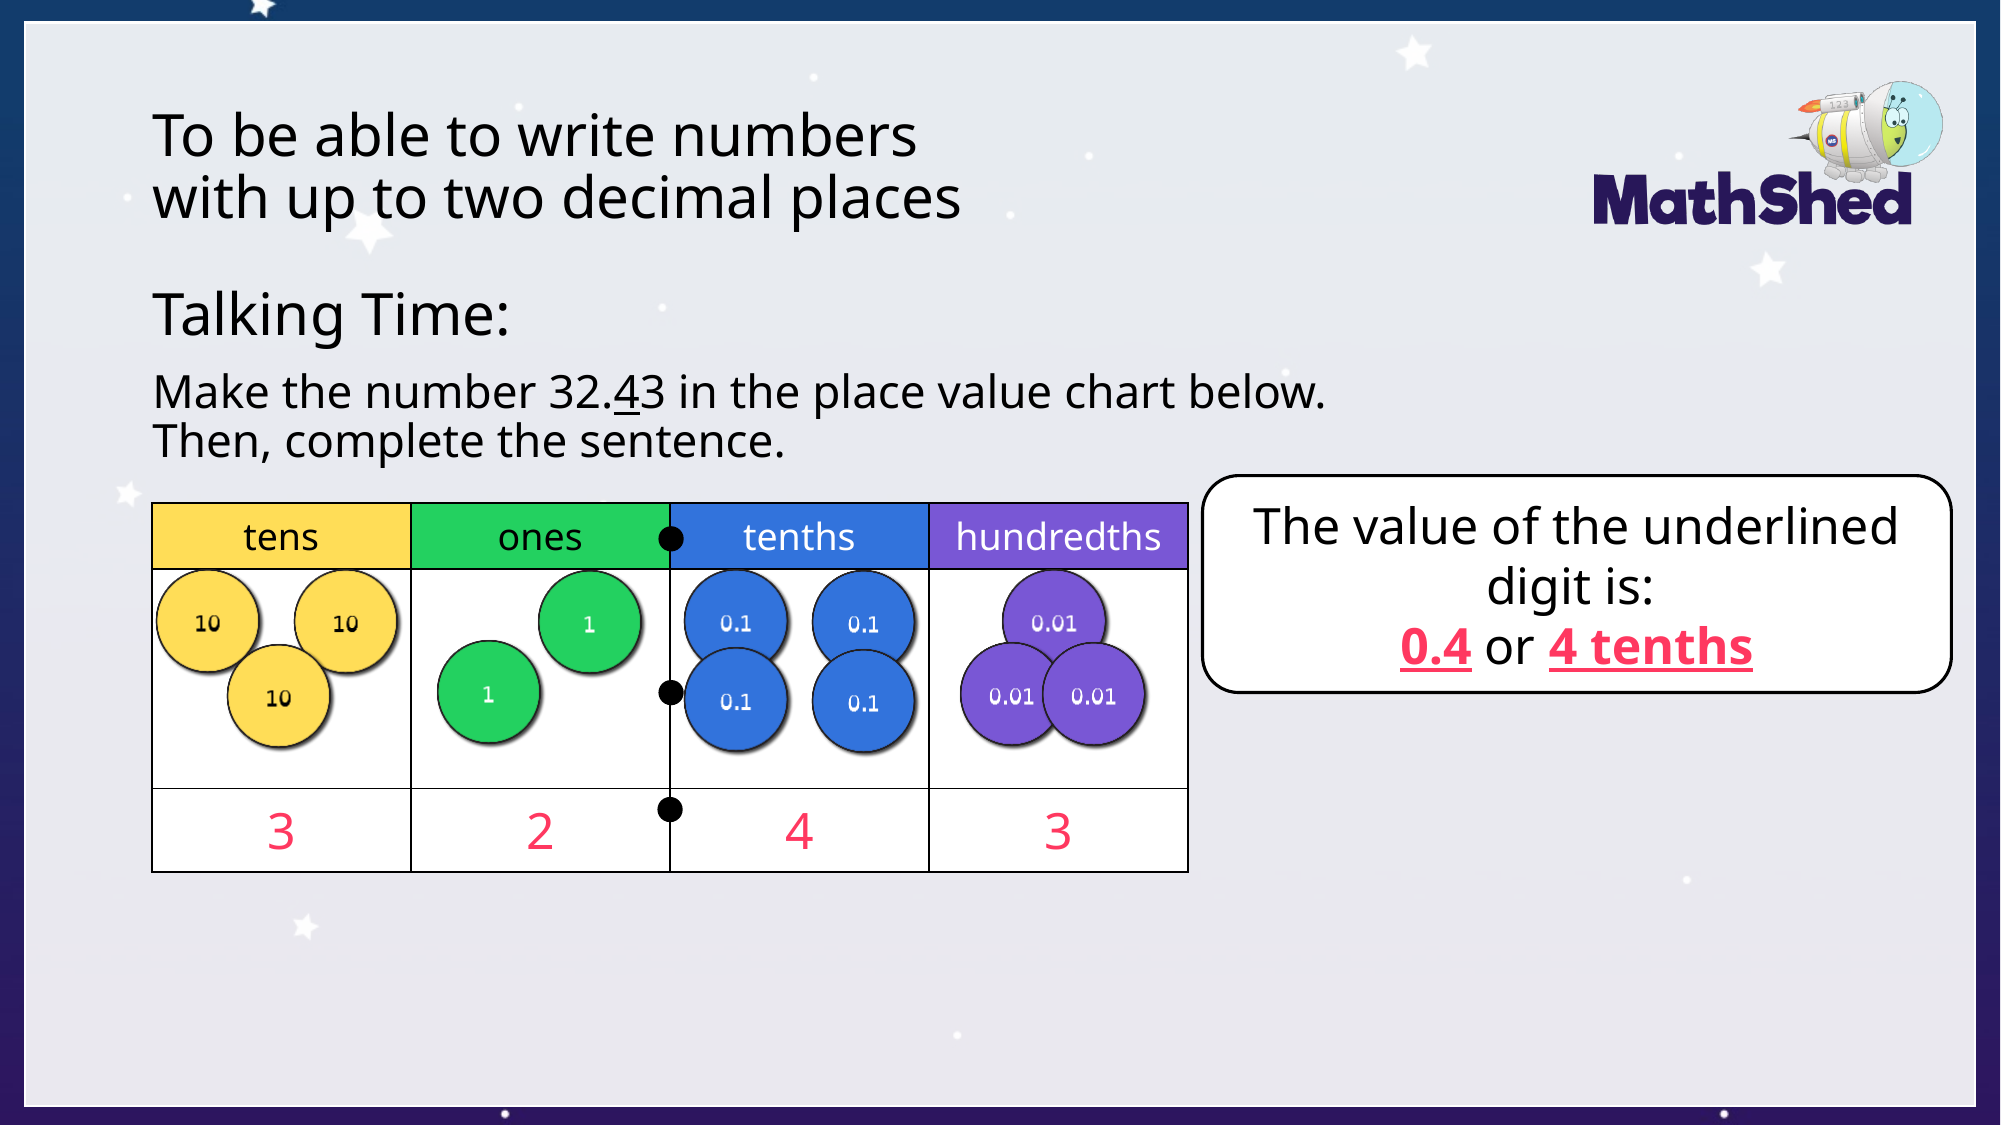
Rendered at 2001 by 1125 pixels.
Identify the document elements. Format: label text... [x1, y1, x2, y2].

table_header ones [412, 504, 669, 568]
table_cell 4 [671, 789, 928, 871]
list Talking Time: Make the number 32.43 in the place value chart below. Then, complete the sentence. [137, 277, 1863, 992]
text_box [658, 526, 684, 552]
table_header tenths [671, 504, 928, 568]
table_cell 3 [153, 789, 410, 871]
table_cell [671, 570, 928, 788]
text_box The value of the underlined digit is: 0.4 or 4 tenths [1201, 474, 1953, 694]
table_cell 2 [412, 789, 669, 871]
text_box [657, 796, 683, 823]
title To be able to write numbers with up to two decimal places [137, 59, 1578, 277]
picture [0, 0, 2001, 1125]
table_cell [930, 570, 1187, 788]
text_box [658, 679, 681, 706]
table_header tens [153, 504, 410, 568]
table_cell 3 [930, 789, 1187, 871]
table_header hundredths [930, 504, 1187, 568]
table_cell [412, 570, 669, 788]
table_cell [153, 570, 410, 788]
